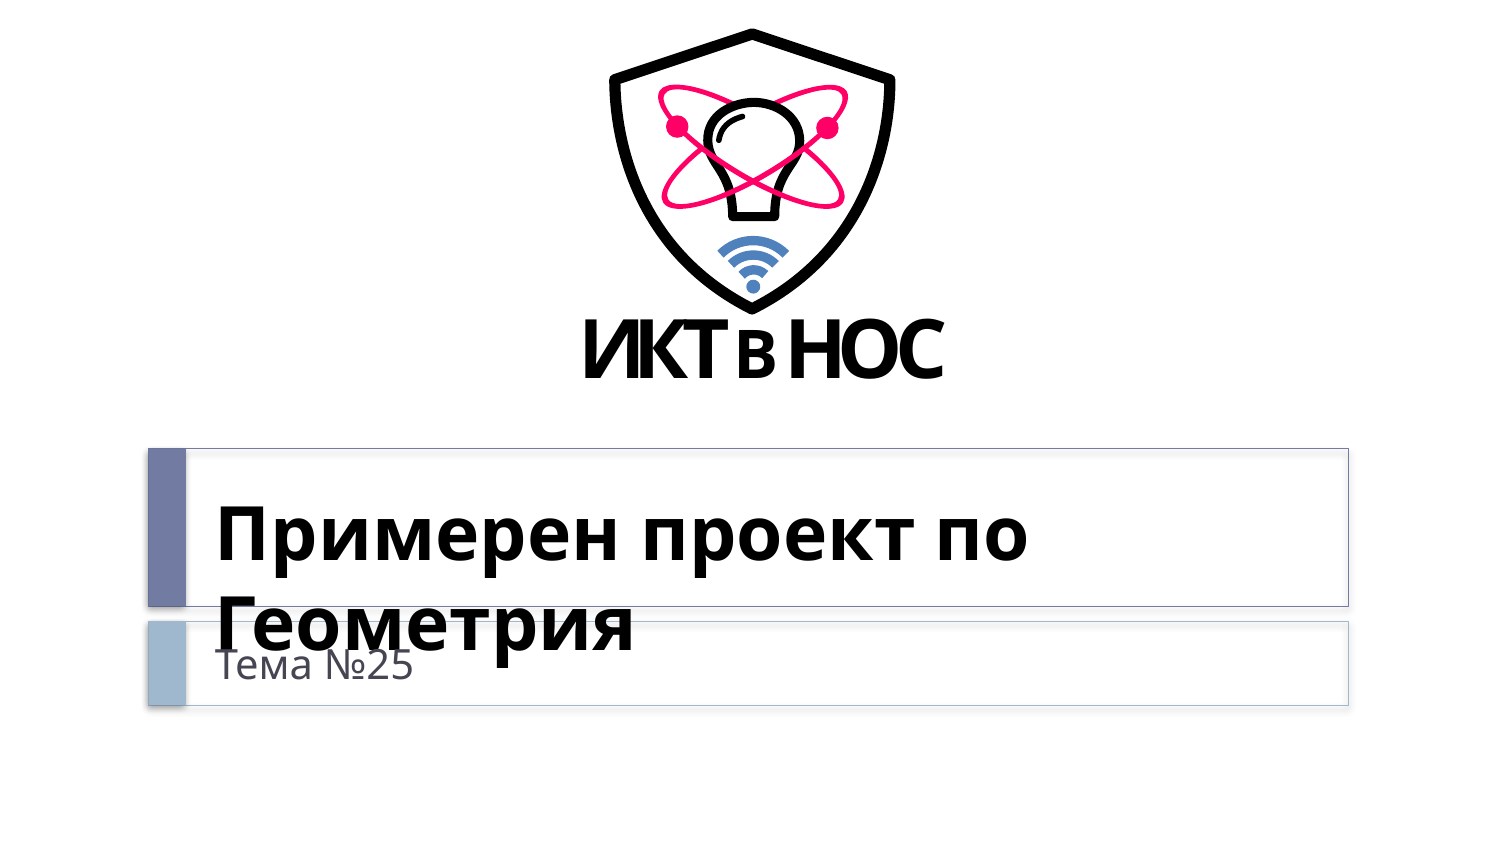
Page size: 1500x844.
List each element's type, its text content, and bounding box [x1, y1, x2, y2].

title Примерен проект по Геометрия [200, 478, 1325, 600]
subtitle Тема №25 [200, 630, 1325, 697]
